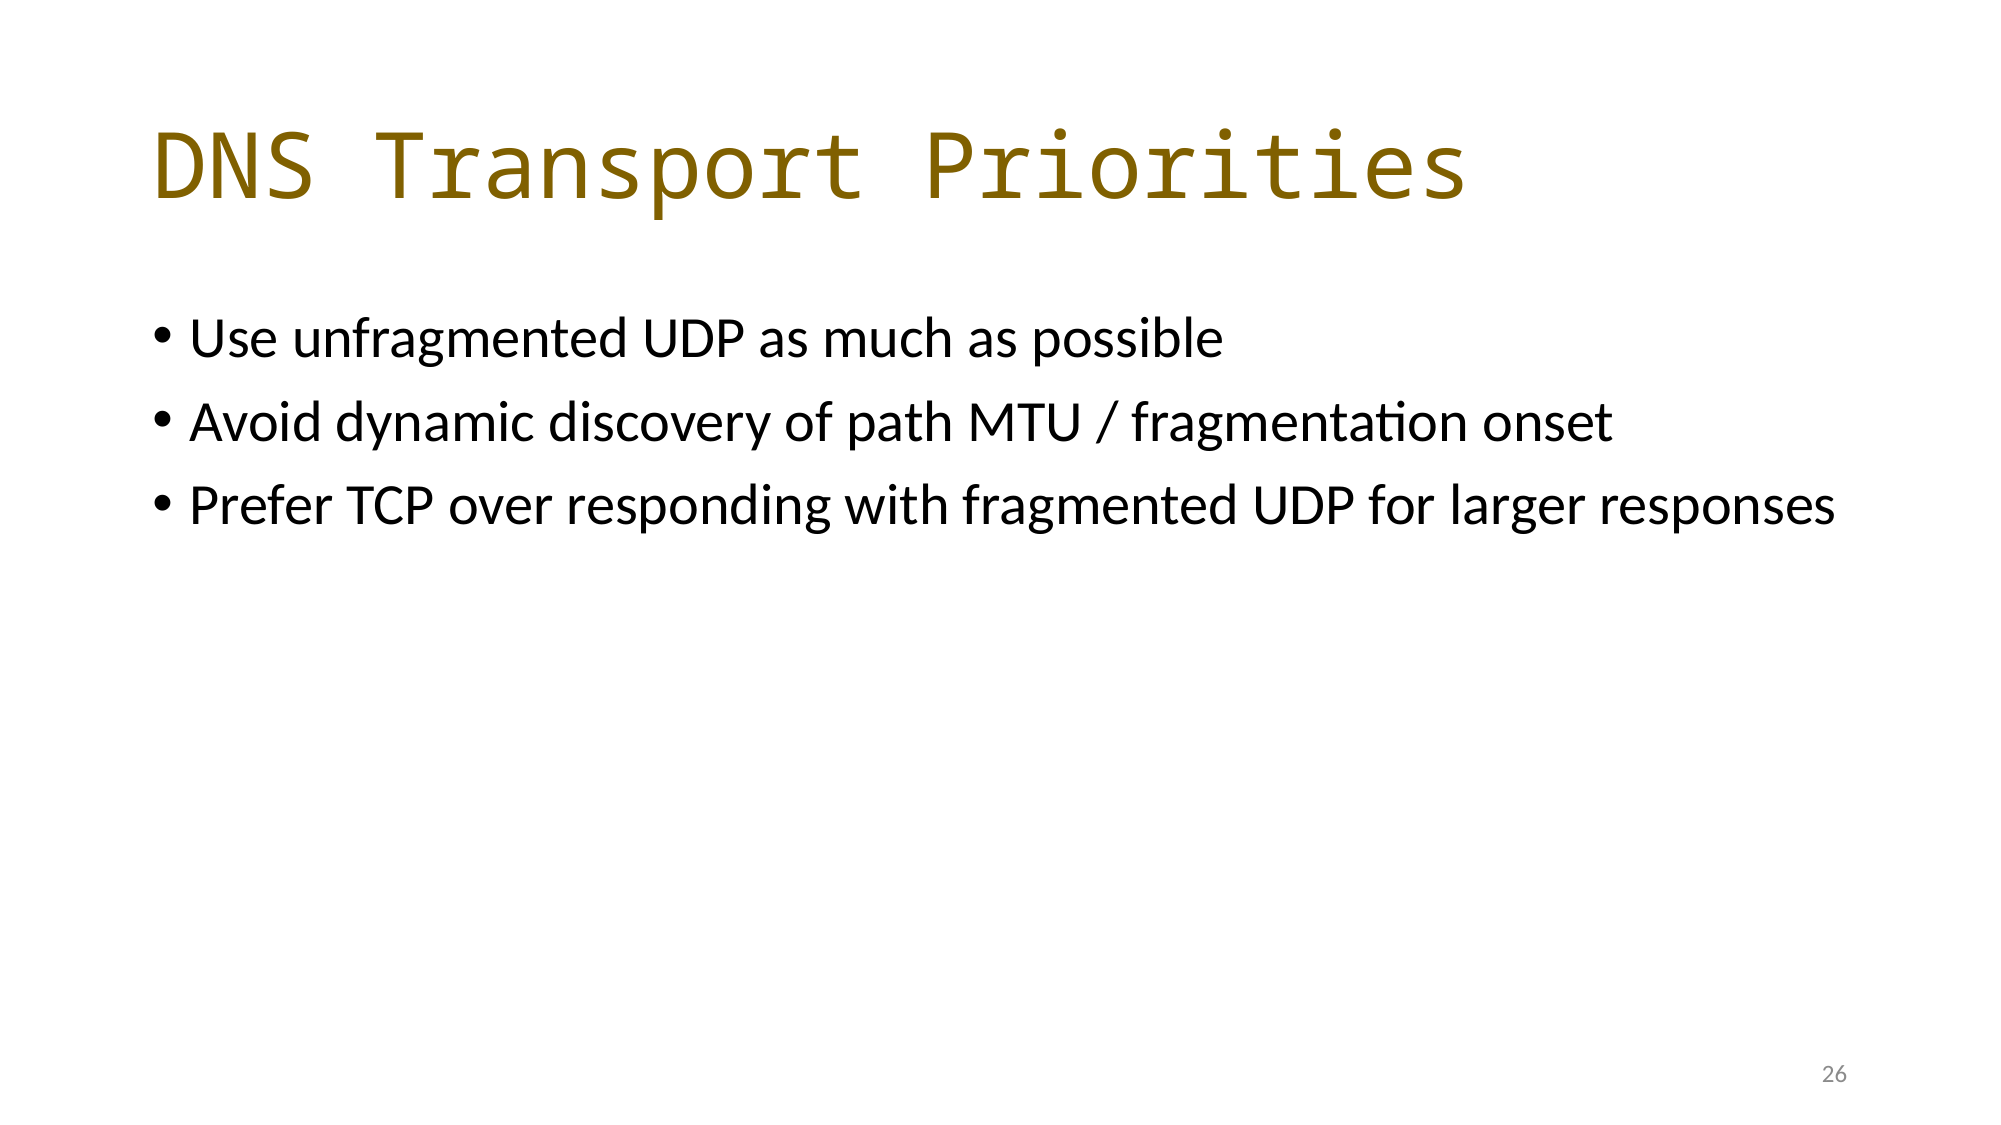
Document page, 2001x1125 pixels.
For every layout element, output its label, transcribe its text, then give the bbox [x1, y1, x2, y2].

list Use unfragmented UDP as much as possible Avoid dynamic discovery of path MTU / fragmentation onset Prefer TCP over responding with fragmented UDP for larger responses [137, 299, 1863, 1014]
slide_number 26 [1412, 1042, 1863, 1103]
title DNS Transport Priorities [137, 59, 1863, 278]
